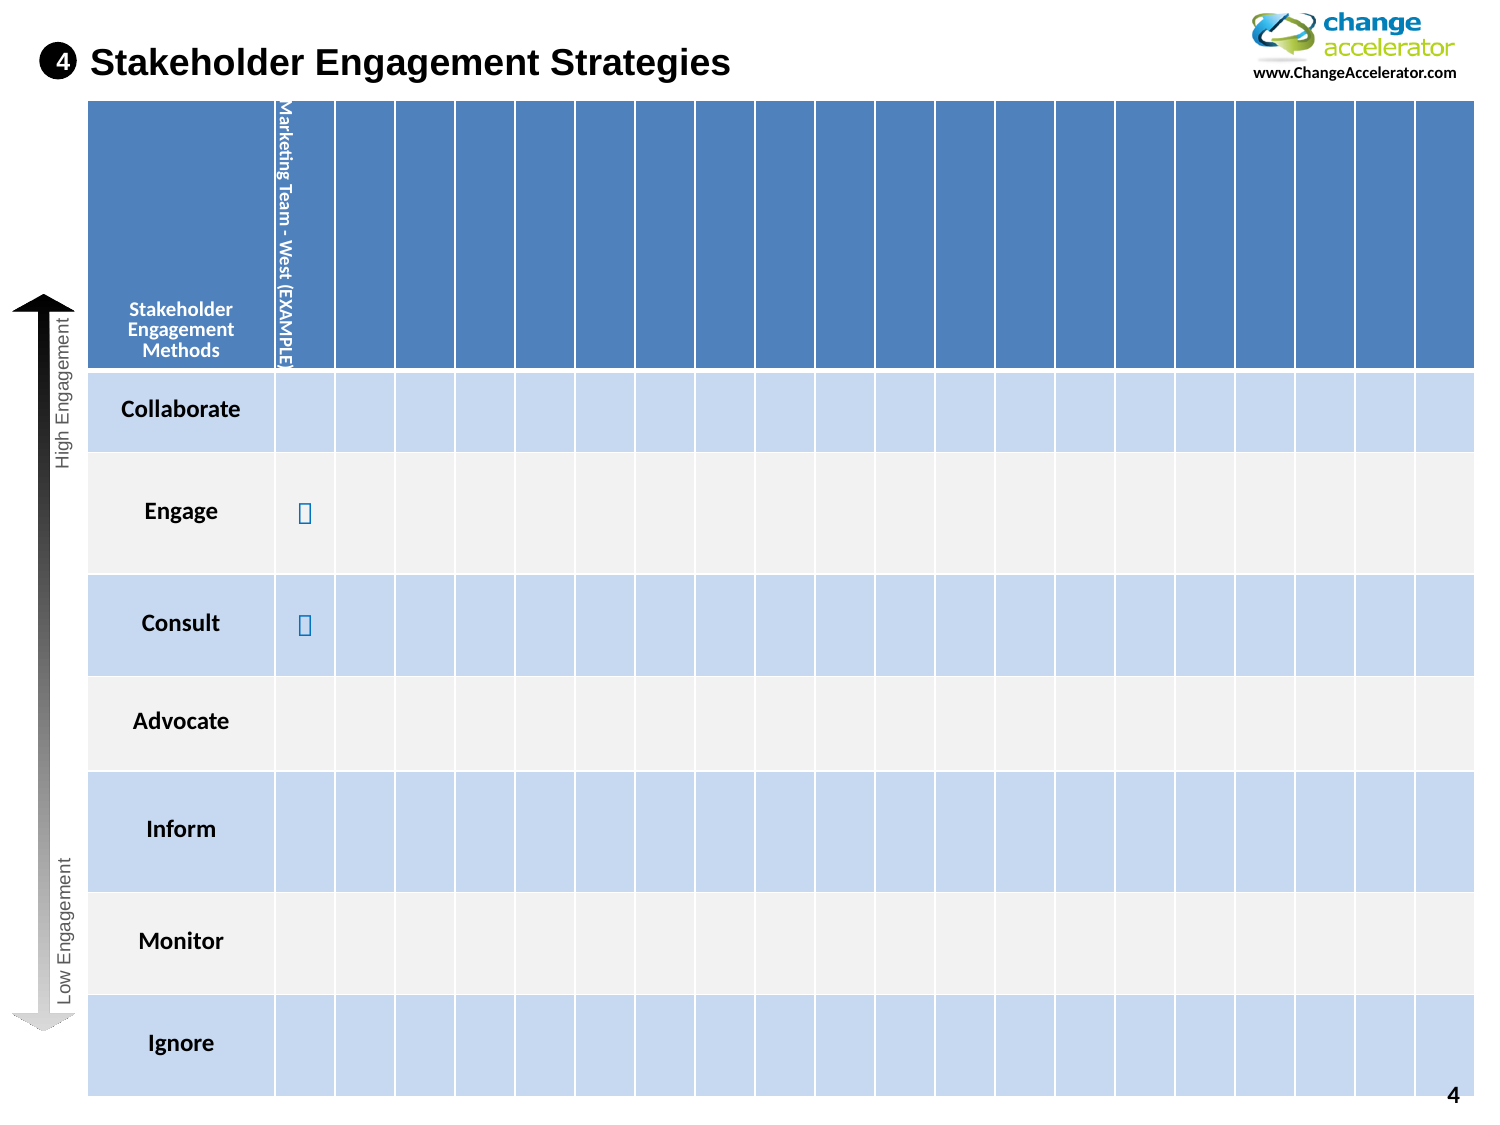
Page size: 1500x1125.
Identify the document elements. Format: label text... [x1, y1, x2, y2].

table_header [816, 105, 874, 368]
table_cell [936, 453, 994, 573]
table_cell [1296, 453, 1354, 573]
table_header [996, 105, 1054, 368]
table_cell [336, 373, 394, 452]
table_cell [756, 893, 814, 994]
table_cell [1416, 677, 1474, 770]
table_cell [1176, 995, 1234, 1063]
table_cell [1116, 453, 1174, 573]
table_cell Engage [88, 453, 274, 573]
table_cell [1056, 995, 1114, 1096]
table_cell [336, 453, 394, 573]
table_header [336, 105, 394, 368]
table_cell [1116, 893, 1174, 994]
table_cell [1056, 893, 1114, 994]
table_cell [996, 893, 1054, 994]
table_cell [1116, 677, 1174, 770]
table_cell Advocate [88, 677, 274, 770]
text_box Low Engagement [44, 792, 82, 1072]
table_cell [816, 893, 874, 994]
table_cell [876, 373, 934, 452]
table_cell [996, 772, 1054, 892]
table_cell [1176, 575, 1234, 676]
table_cell [576, 373, 634, 452]
table_header [696, 105, 754, 368]
table_cell [1356, 772, 1414, 892]
table_cell [1416, 772, 1474, 892]
table_header [396, 105, 454, 368]
table_cell [996, 677, 1054, 770]
table_cell [516, 995, 574, 1096]
table_cell [696, 995, 754, 1096]
table_cell [996, 995, 1054, 1096]
table_cell [396, 453, 454, 573]
table_cell [636, 575, 694, 676]
table_cell [1236, 677, 1294, 770]
slide_number 4 [1125, 1063, 1475, 1123]
table_cell [1116, 575, 1174, 676]
table_cell [1176, 893, 1234, 994]
table_header Marketing Team - West (EXAMPLE) [276, 105, 334, 368]
table_cell [936, 893, 994, 994]
table_cell [576, 995, 634, 1096]
table_header [756, 105, 814, 368]
table_cell [336, 893, 394, 994]
table_cell [756, 373, 814, 452]
table_header [636, 105, 694, 368]
table_header Stakeholder Engagement Methods [88, 105, 274, 368]
table_cell [1416, 893, 1474, 994]
table_header [936, 105, 994, 368]
table_cell [336, 995, 394, 1096]
table_cell [516, 772, 574, 892]
table_cell [696, 575, 754, 676]
table_cell [1356, 575, 1414, 676]
table_cell [1236, 772, 1294, 892]
table_cell [456, 995, 514, 1096]
table_cell [876, 995, 934, 1096]
table_cell [636, 453, 694, 573]
table_cell [516, 453, 574, 573]
table_header [1416, 105, 1474, 368]
table_header [1116, 105, 1174, 368]
table_cell [876, 893, 934, 994]
table_cell [276, 373, 334, 452]
table_cell [996, 373, 1054, 452]
table_cell [816, 373, 874, 452]
table_cell [1296, 772, 1354, 892]
table_header [1236, 105, 1294, 368]
table_cell [936, 575, 994, 676]
table_cell [576, 893, 634, 994]
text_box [39, 12, 1488, 97]
table_cell [456, 772, 514, 892]
table_cell [936, 373, 994, 452]
table_cell  [276, 453, 334, 573]
table_header [456, 105, 514, 368]
table_cell [936, 677, 994, 770]
table_cell [636, 677, 694, 770]
table_header [876, 105, 934, 368]
table_cell [396, 575, 454, 676]
table_cell [696, 893, 754, 994]
table_cell [636, 772, 694, 892]
table_cell [816, 995, 874, 1096]
table_cell [1176, 453, 1234, 573]
table_cell [516, 575, 574, 676]
table_cell [696, 453, 754, 573]
table_cell [396, 995, 454, 1096]
table_cell [1056, 373, 1114, 452]
table_cell [516, 677, 574, 770]
table_header [1296, 105, 1354, 368]
table_cell [816, 772, 874, 892]
table_cell [936, 995, 994, 1096]
table_cell Inform [88, 772, 274, 892]
table_cell [1176, 772, 1234, 892]
table_cell [1356, 677, 1414, 770]
table_cell [1416, 575, 1474, 676]
table_header [576, 105, 634, 368]
table_cell [396, 893, 454, 994]
table_cell [696, 677, 754, 770]
table_cell [1416, 373, 1474, 452]
table_cell [636, 893, 694, 994]
table_cell [996, 575, 1054, 676]
table_cell [816, 677, 874, 770]
table_cell [756, 995, 814, 1096]
table_cell [1356, 995, 1414, 1063]
text_box [10, 292, 52, 1034]
table_cell [336, 772, 394, 892]
table_header [1176, 105, 1234, 368]
table_cell [756, 575, 814, 676]
table_cell [636, 373, 694, 452]
table_cell [1056, 575, 1114, 676]
table_cell [1416, 453, 1474, 573]
table_cell [396, 772, 454, 892]
table_cell [456, 453, 514, 573]
table_header [1356, 105, 1414, 368]
table_cell [1236, 893, 1294, 994]
table_cell [756, 677, 814, 770]
table_cell [276, 893, 334, 994]
table_cell [1056, 772, 1114, 892]
table_cell [876, 575, 934, 676]
table_cell [336, 575, 394, 676]
table_cell [1116, 995, 1174, 1096]
table_header [1056, 105, 1114, 368]
table_cell [1236, 373, 1294, 452]
table_cell [636, 995, 694, 1096]
table_cell [1296, 677, 1354, 770]
table_cell [276, 677, 334, 770]
table_cell [516, 373, 574, 452]
table_cell  [276, 575, 334, 676]
table_cell [696, 373, 754, 452]
table_cell [396, 373, 454, 452]
table_cell [1296, 995, 1354, 1063]
table_cell [1236, 995, 1294, 1063]
table_cell [816, 575, 874, 676]
table_header [516, 105, 574, 368]
table_cell [456, 677, 514, 770]
table_cell [1296, 893, 1354, 994]
table_cell [996, 453, 1054, 573]
table_cell [456, 893, 514, 994]
table_cell [1356, 373, 1414, 452]
table_cell [1296, 373, 1354, 452]
table_cell [1356, 453, 1414, 573]
table_cell [336, 677, 394, 770]
table_cell [876, 677, 934, 770]
table_cell [276, 995, 334, 1096]
table_cell [1056, 453, 1114, 573]
table_cell [576, 677, 634, 770]
table_cell [1236, 453, 1294, 573]
table_cell Consult [88, 575, 274, 676]
table_cell [1416, 995, 1474, 1063]
table_cell [1116, 772, 1174, 892]
table_cell Monitor [88, 893, 274, 994]
table_cell [696, 772, 754, 892]
table_cell [756, 453, 814, 573]
table_cell [456, 575, 514, 676]
table_cell [1236, 575, 1294, 676]
table_cell [1356, 893, 1414, 994]
table_cell [516, 893, 574, 994]
text_box High Engagement [42, 254, 80, 534]
table_cell [876, 772, 934, 892]
table_cell [1116, 373, 1174, 452]
table_cell [576, 575, 634, 676]
table_cell [936, 772, 994, 892]
table_cell [816, 453, 874, 573]
table_cell [456, 373, 514, 452]
table_cell [756, 772, 814, 892]
table_cell Collaborate [88, 373, 274, 452]
table_cell [396, 677, 454, 770]
table_cell [276, 772, 334, 892]
table_cell [576, 772, 634, 892]
table_cell [1176, 373, 1234, 452]
table_cell [1296, 575, 1354, 676]
table_cell [1176, 677, 1234, 770]
table_cell [576, 453, 634, 573]
table_cell [876, 453, 934, 573]
table_cell Ignore [88, 995, 274, 1096]
table_cell [1056, 677, 1114, 770]
